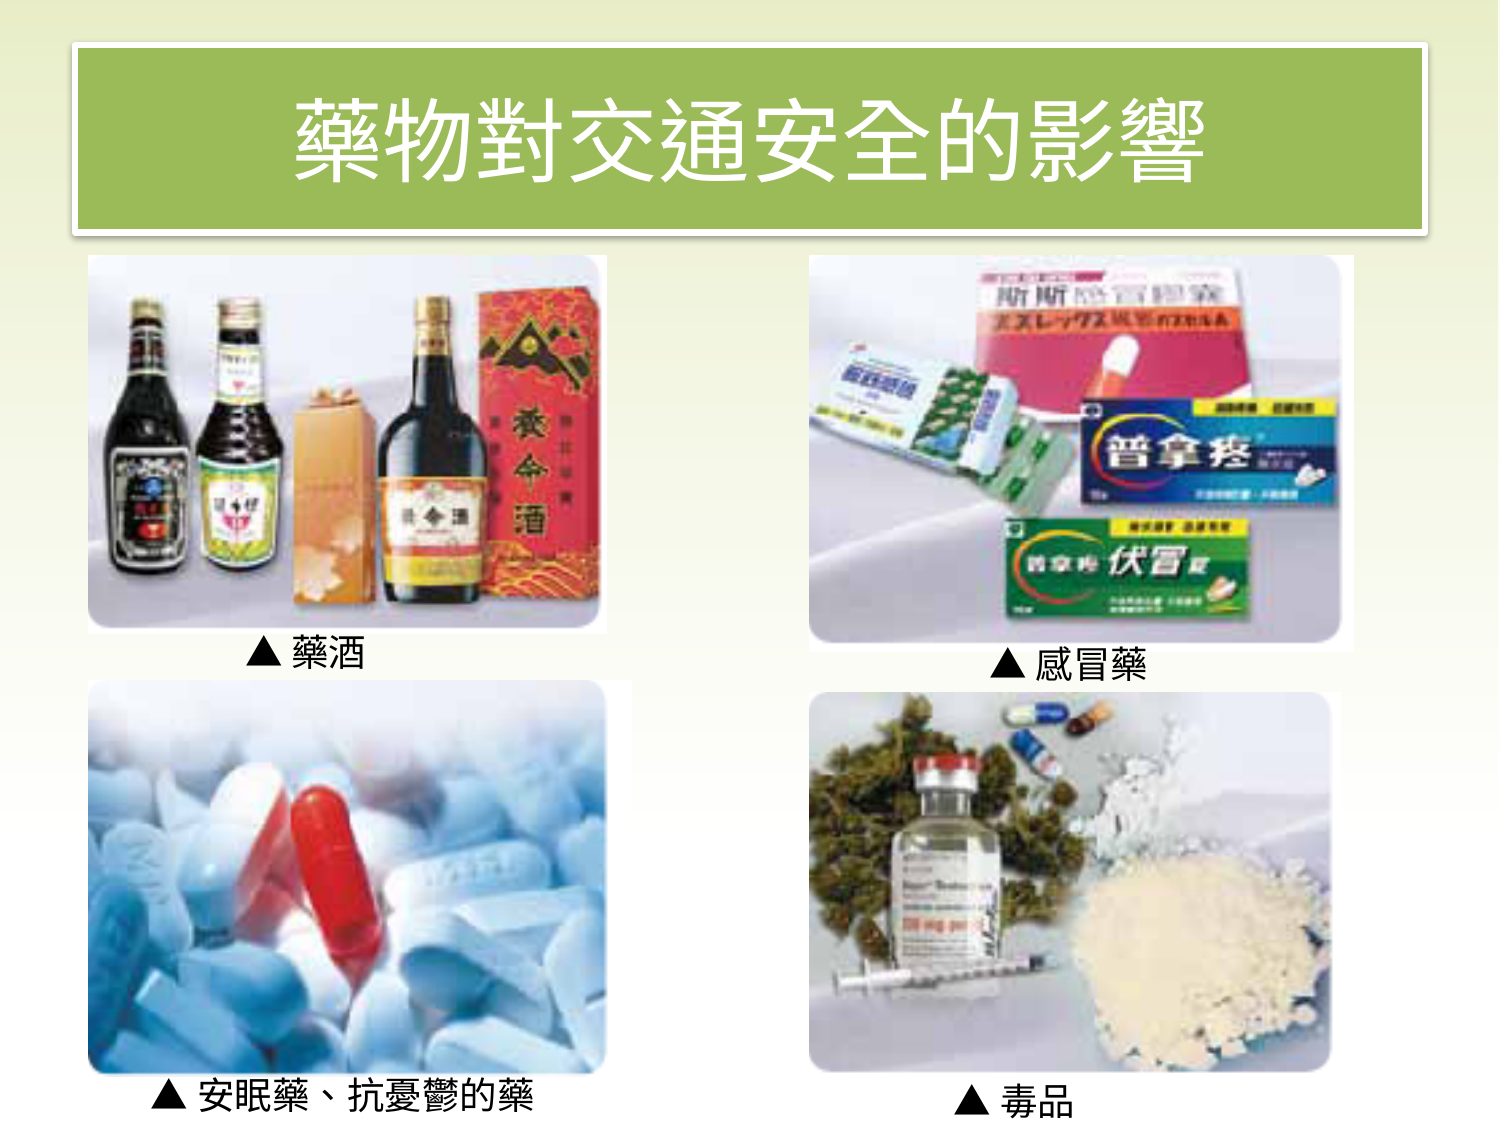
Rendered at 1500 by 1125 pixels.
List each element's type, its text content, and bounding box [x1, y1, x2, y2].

picture [0, 0, 1500, 1125]
text_box ▲感冒藥 [974, 660, 1247, 690]
text_box ▲毒品 [938, 1089, 1164, 1125]
text_box ▲藥酒 [230, 642, 479, 678]
text_box ▲安眠藥、抗憂鬱的藥 [135, 1085, 561, 1125]
title 藥物對交通安全的影響 [72, 42, 1428, 236]
